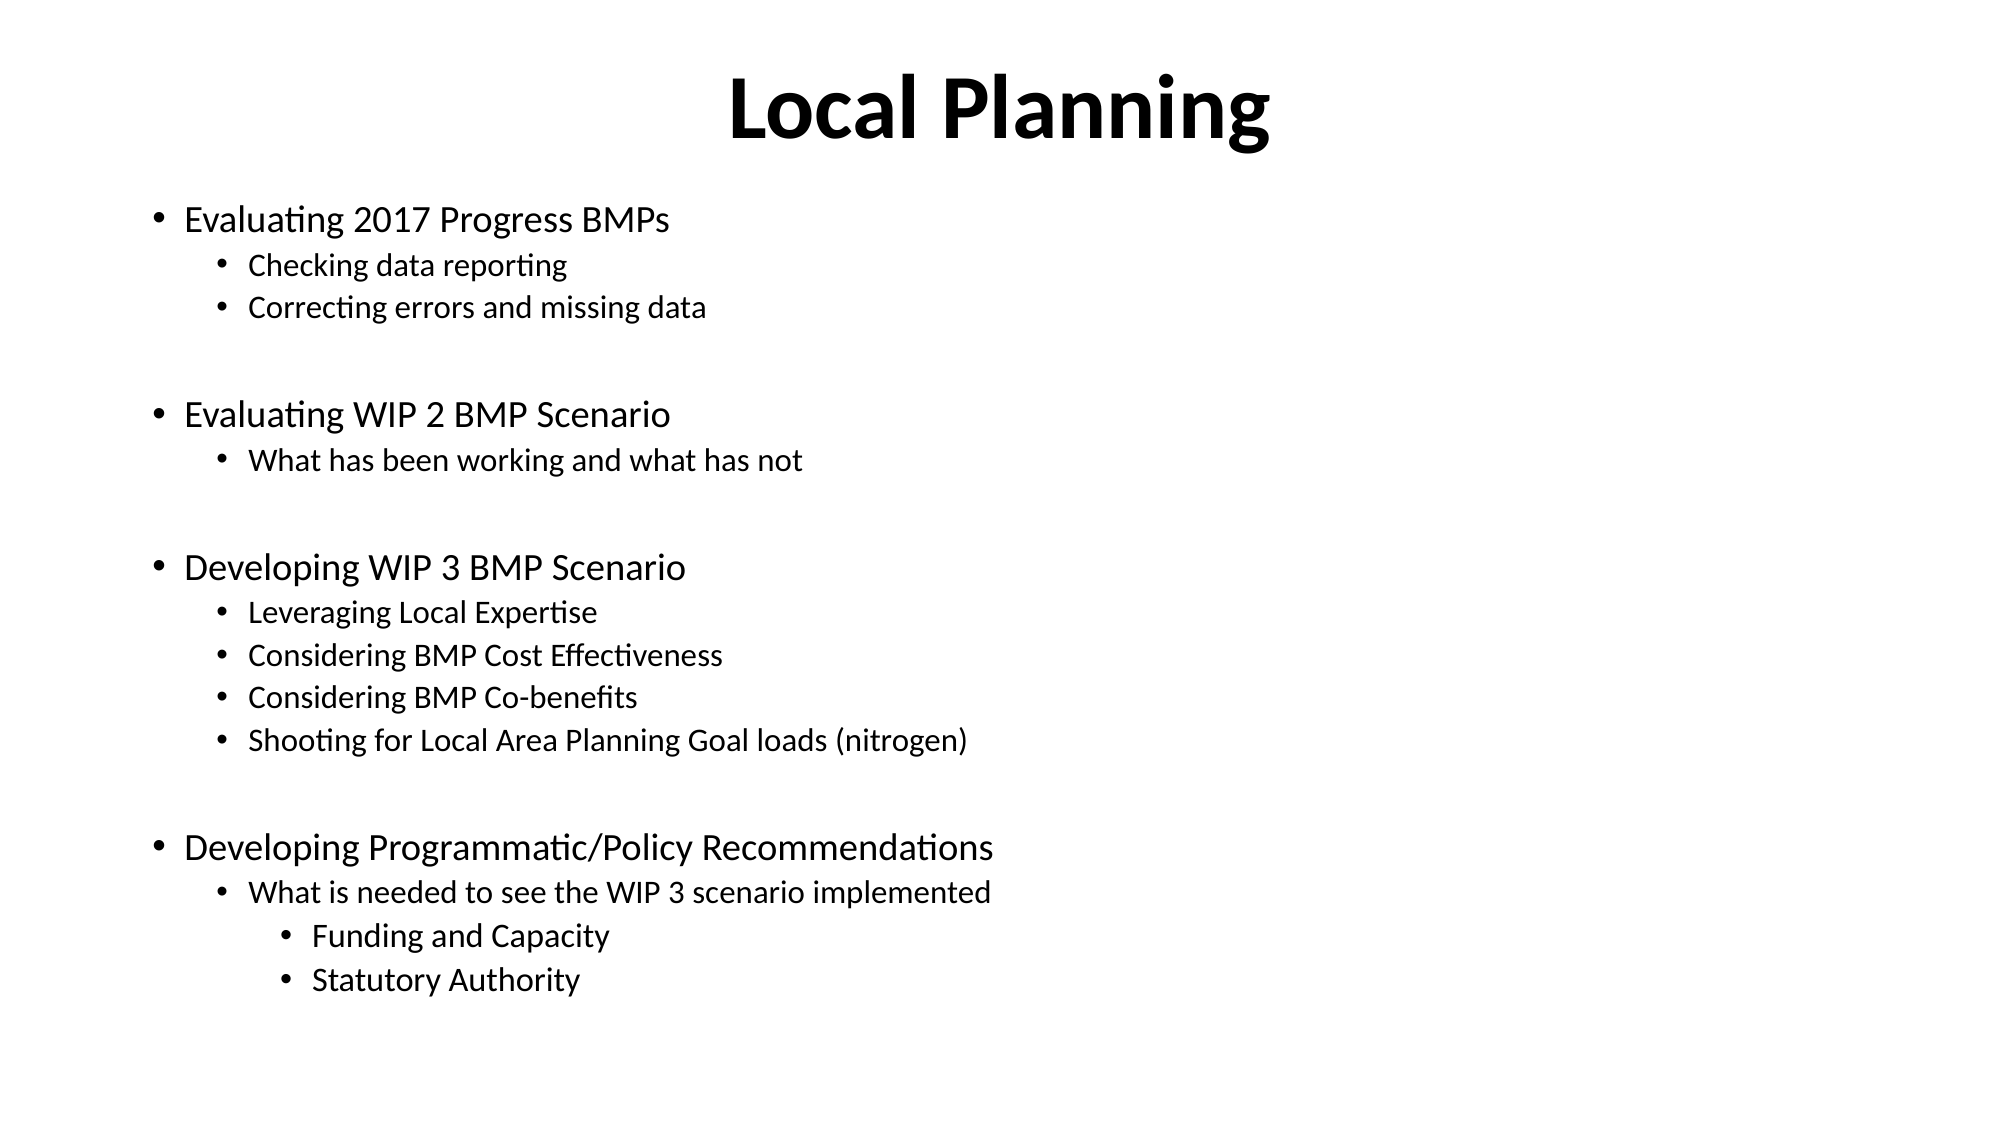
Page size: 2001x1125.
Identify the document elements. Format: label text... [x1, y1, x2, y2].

list Evaluating 2017 Progress BMPs Checking data reporting Correcting errors and missing data Evaluating WIP 2 BMP Scenario What has been working and what has not Developing WIP 3 BMP Scenario Leveraging Local Expertise Considering BMP Cost Effectiveness Considering BMP Co-benefits Shooting for Local Area Planning Goal loads (nitrogen) Developing Programmatic/Policy Recommendations What is needed to see the WIP 3 scenario implemented Funding and Capacity Statutory Authority [137, 191, 1863, 1014]
title Local Planning [137, 0, 1863, 191]
